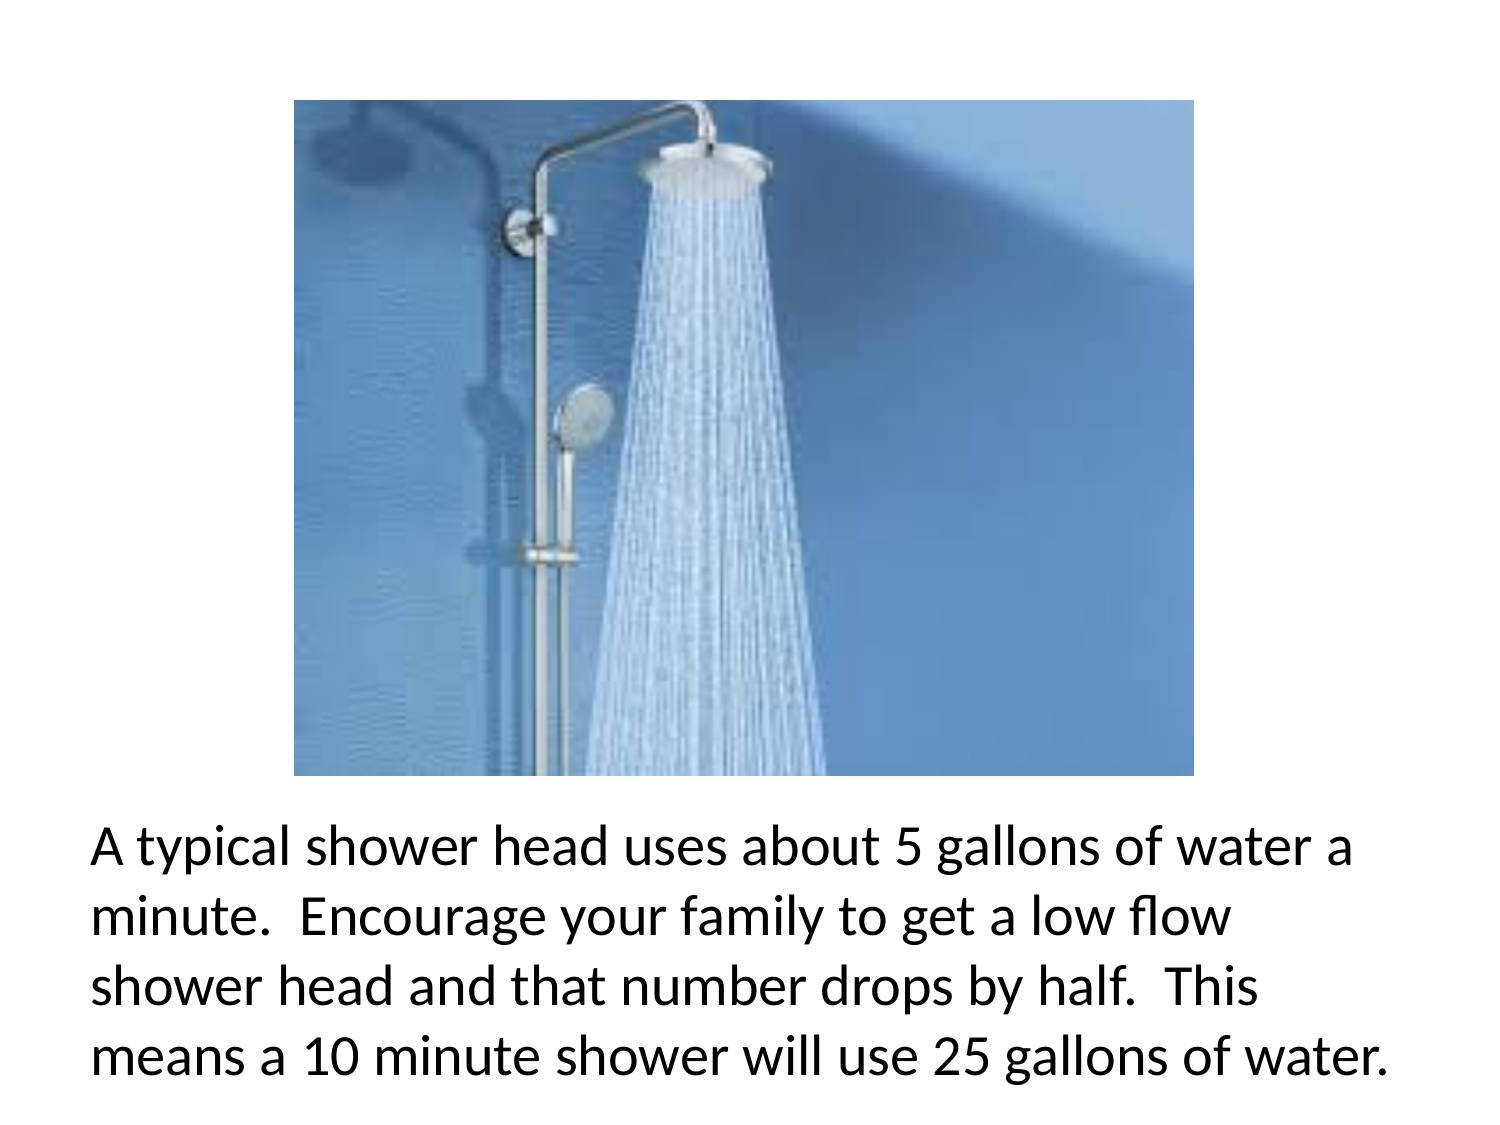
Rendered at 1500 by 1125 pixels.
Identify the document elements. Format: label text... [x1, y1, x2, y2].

list A typical shower head uses about 5 gallons of water a minute. Encourage your family to get a low flow shower head and that number drops by half. This means a 10 minute shower will use 25 gallons of water. [75, 800, 1425, 1075]
picture [293, 100, 1195, 776]
